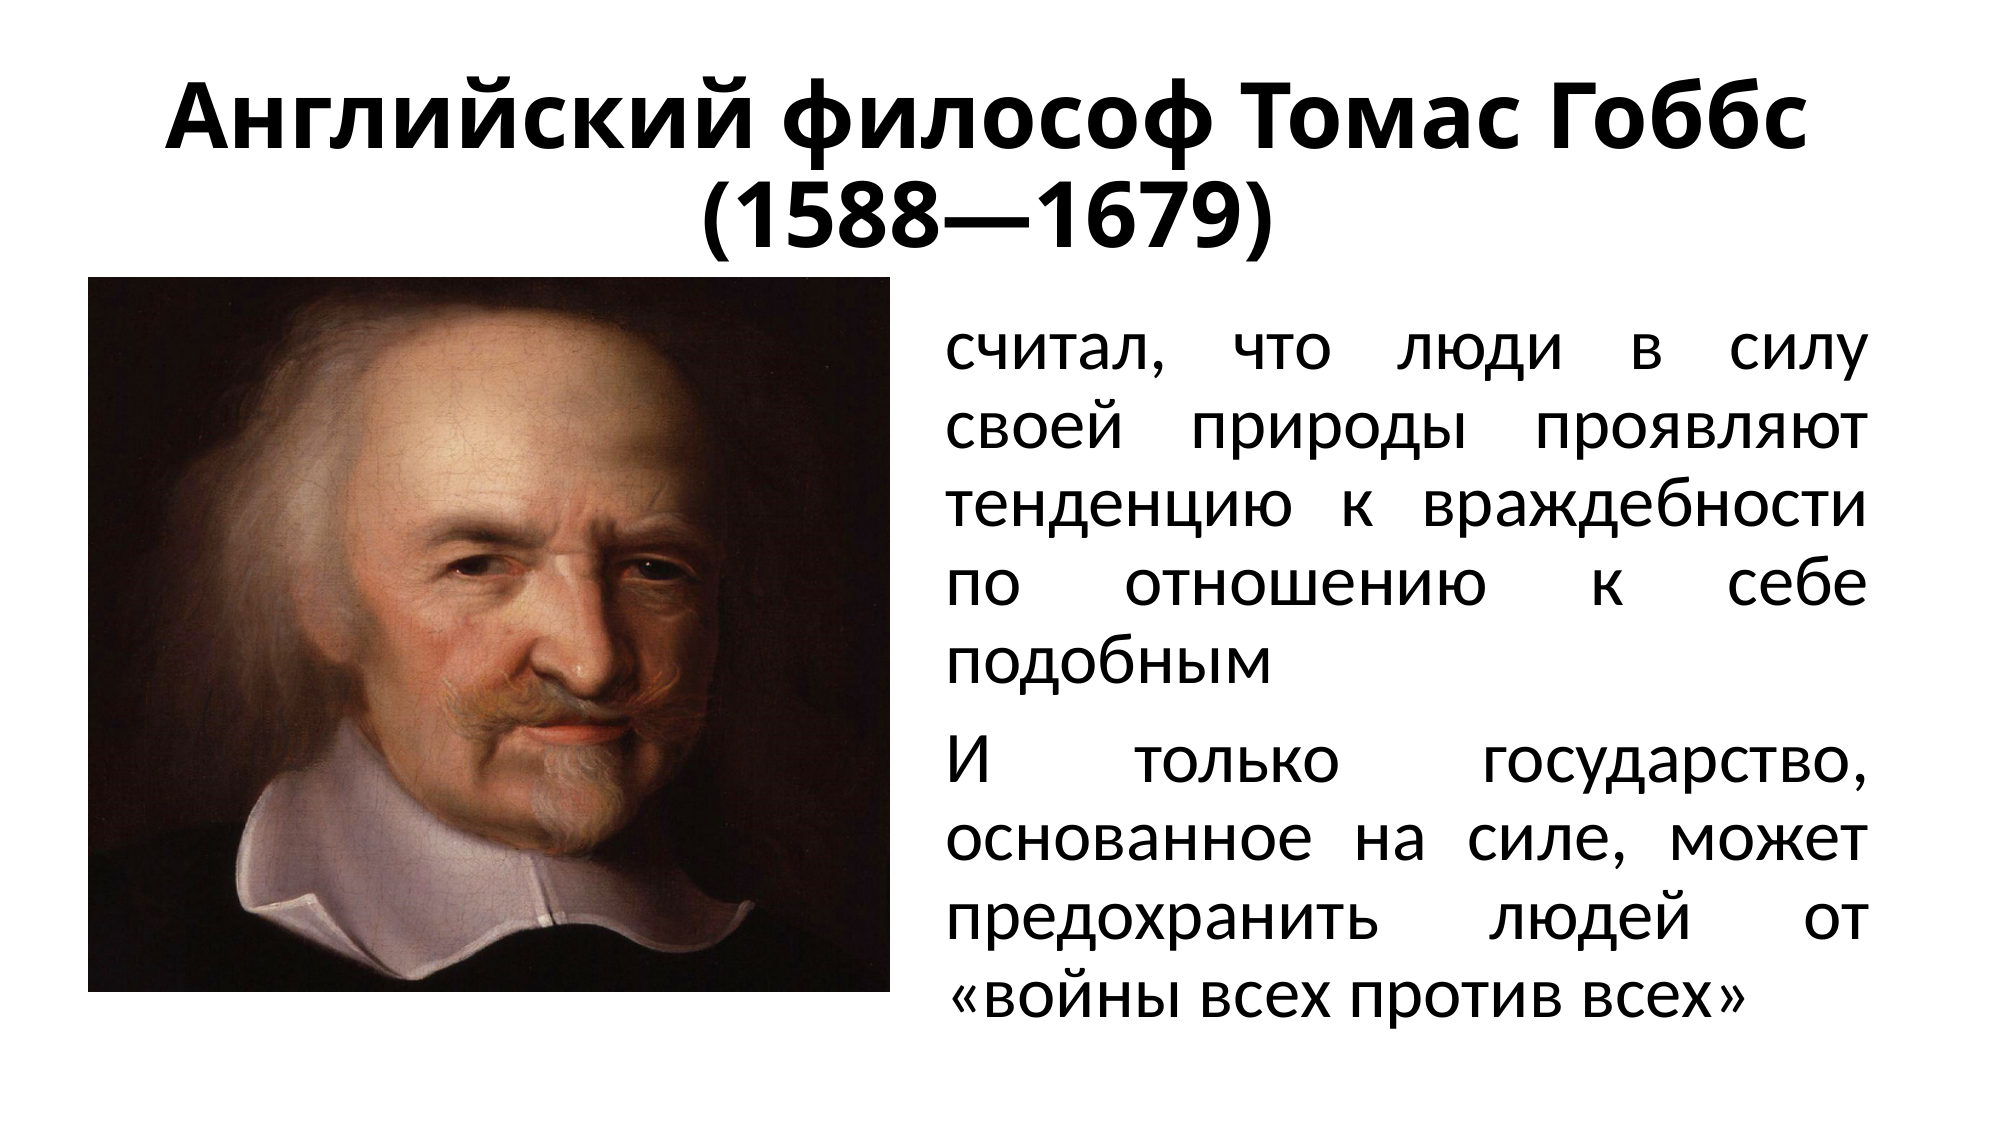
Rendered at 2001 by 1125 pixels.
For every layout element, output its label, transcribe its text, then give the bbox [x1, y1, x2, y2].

title Английский философ Томас Гоббс (1588—1679) [137, 59, 1863, 278]
list считал, что люди в силу своей природы проявляют тенденцию к враждебности по отношению к себе подобным И только государство, основанное на силе, может предохранить людей от «войны всех против всех» [930, 299, 1885, 1048]
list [88, 277, 890, 992]
